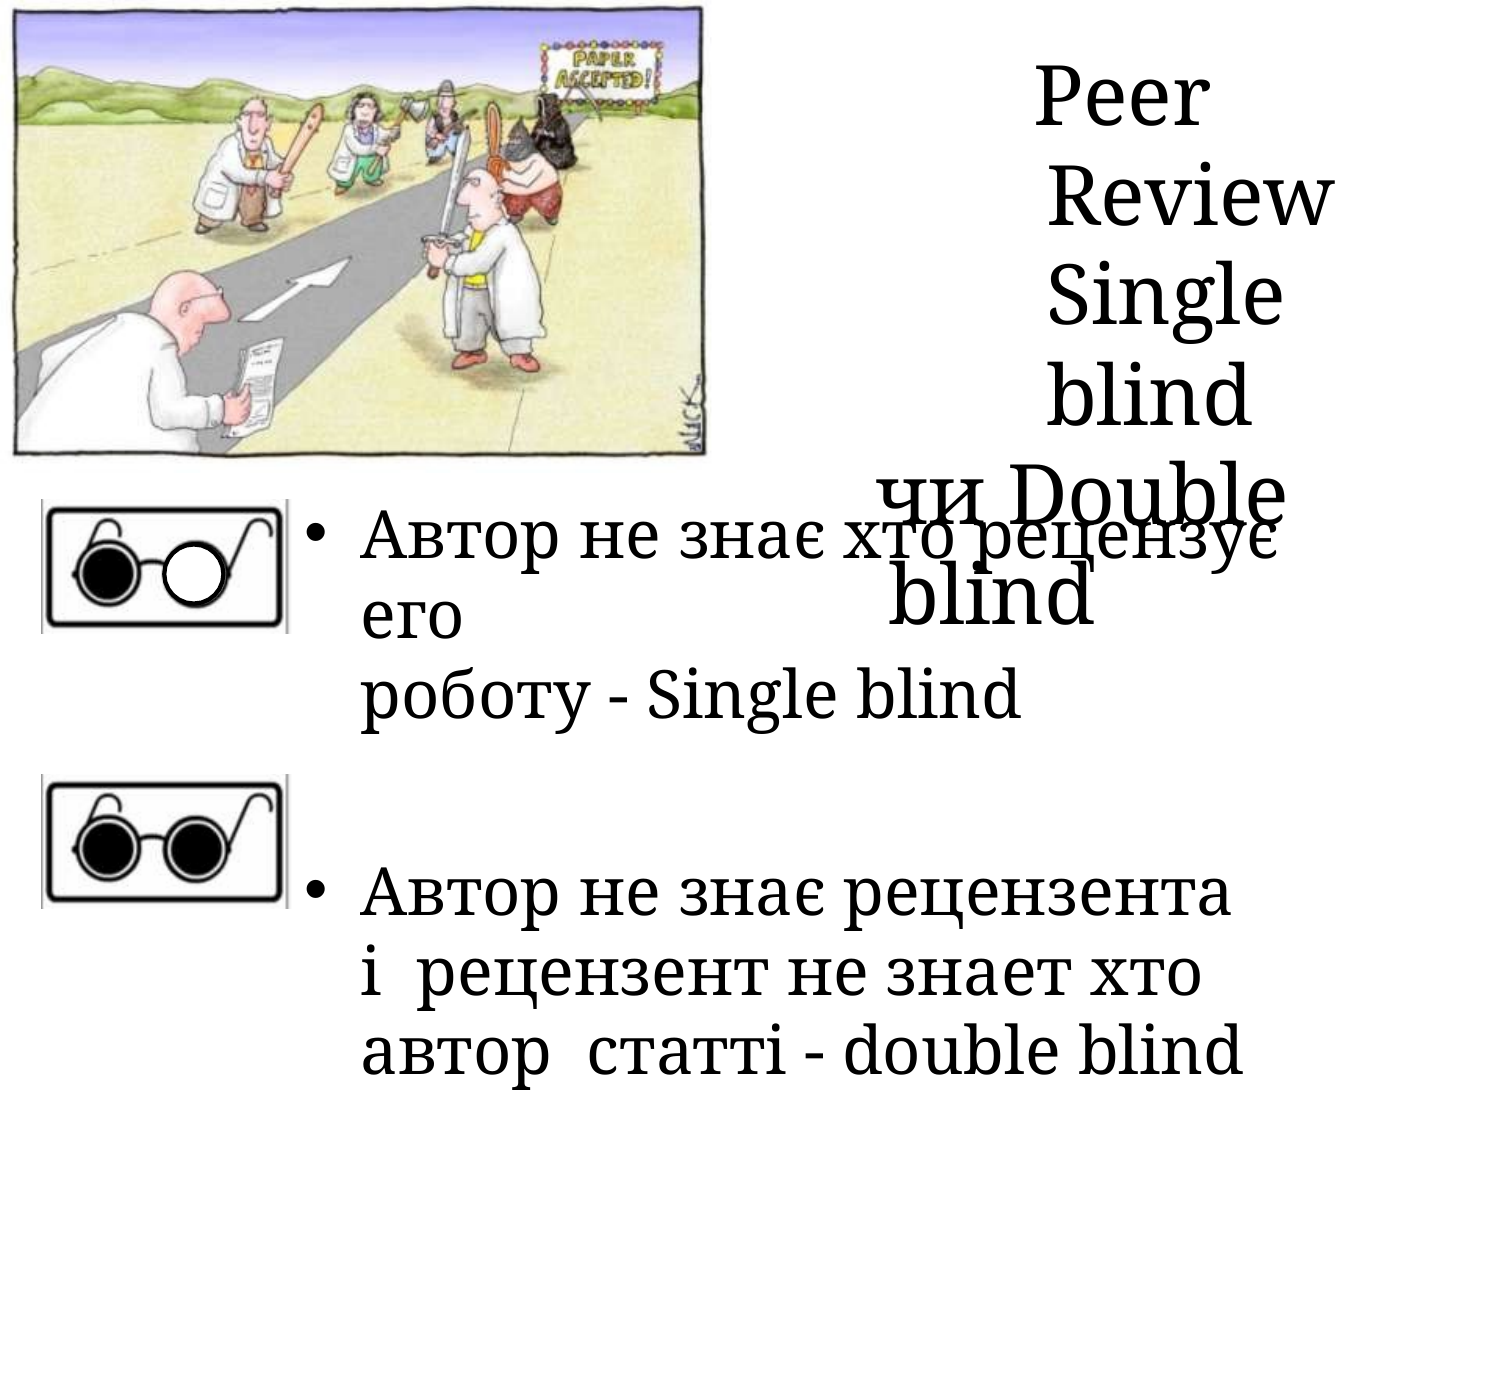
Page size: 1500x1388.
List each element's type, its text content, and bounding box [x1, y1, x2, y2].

text_box [164, 544, 224, 604]
text_box [0, 0, 712, 473]
text_box [41, 499, 295, 634]
text_box [41, 774, 295, 909]
text_box Автор не знає хто рецензує его роботу - Single blind Автор не знає рецензента і рецензент не знает хто автор статті - double blind [302, 491, 1318, 1089]
title Peer Review Single blind чи Double blind [12, 41, 1488, 642]
